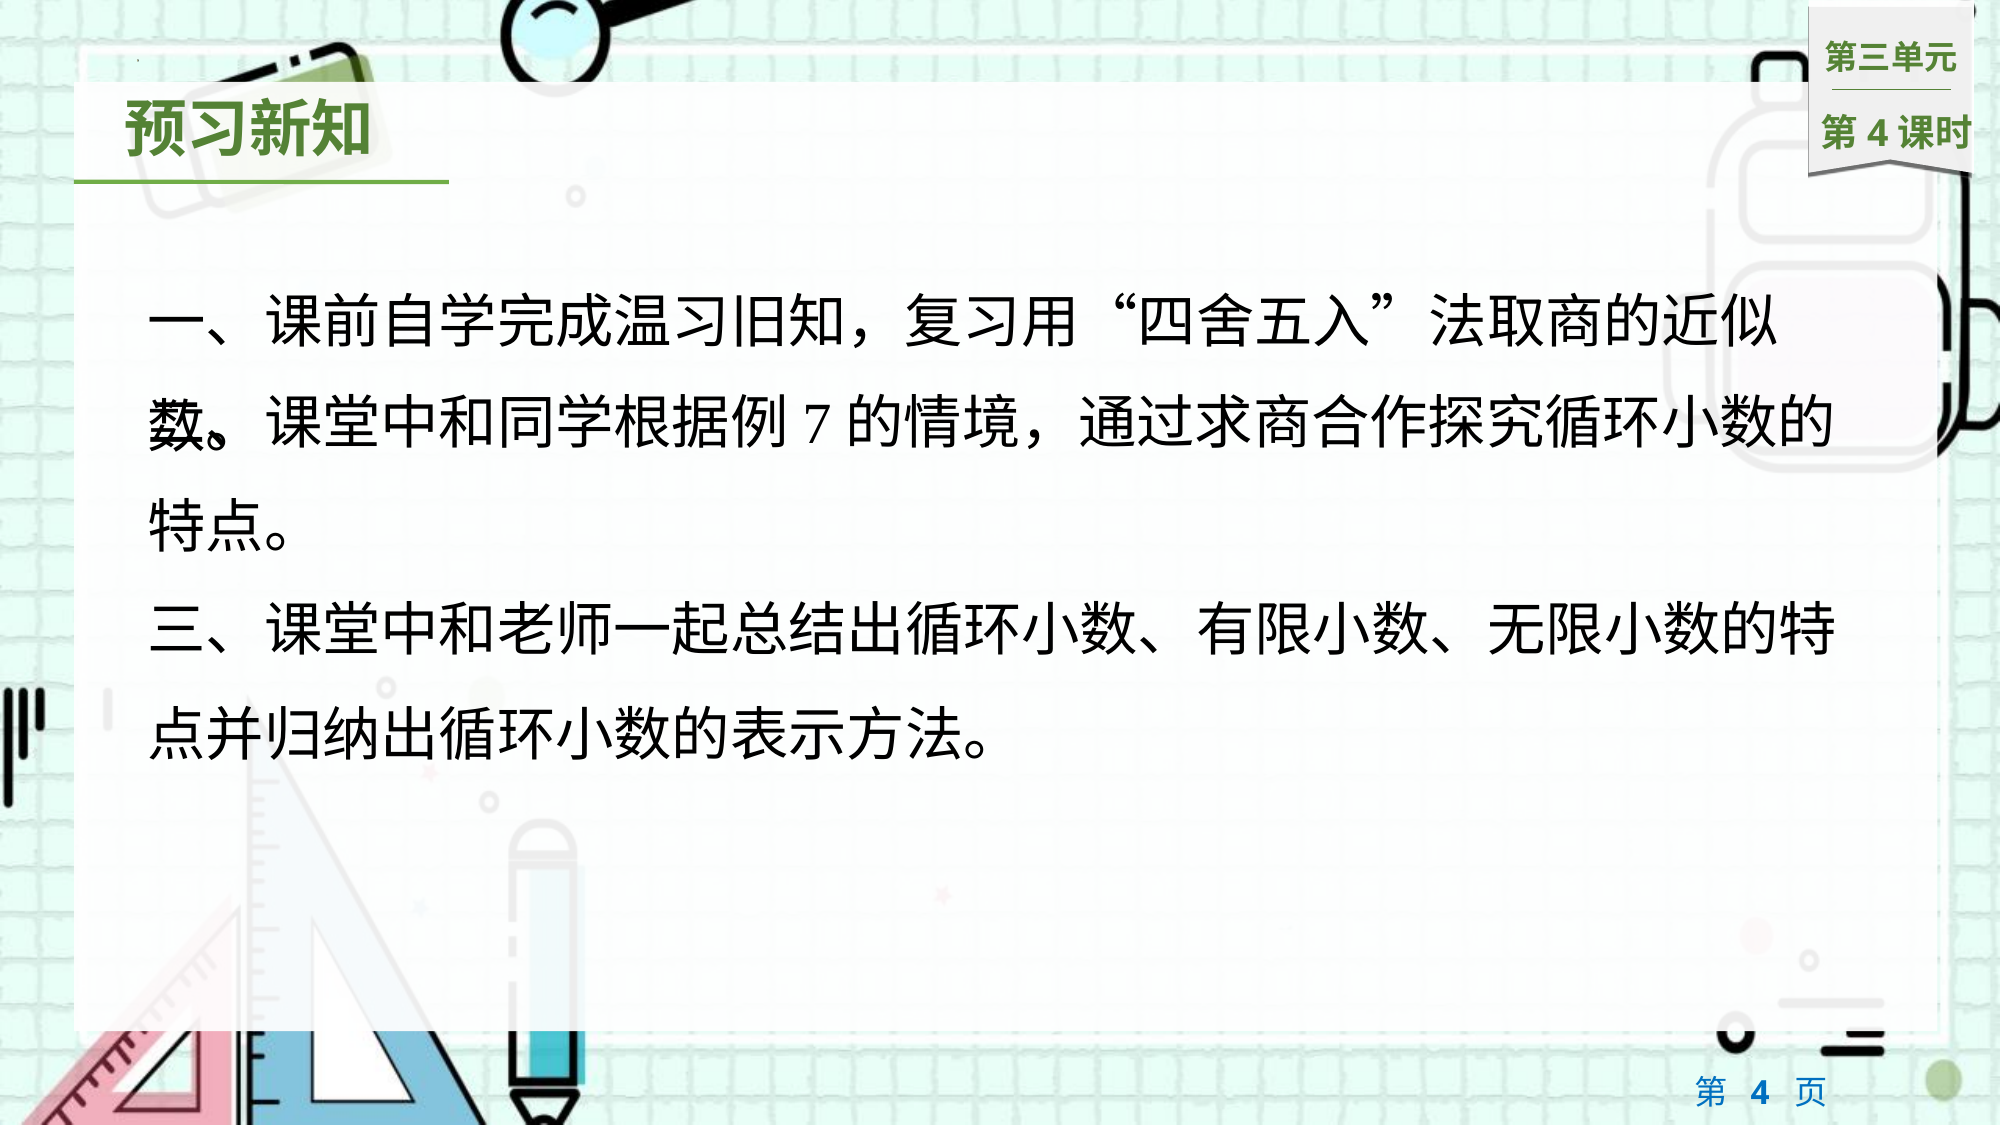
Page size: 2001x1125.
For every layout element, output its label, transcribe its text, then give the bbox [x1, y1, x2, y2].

text_box 一、课前自学完成温习旧知，复习用“四舍五入”法取商的近似数。 [147, 248, 1853, 349]
text_box 三、课堂中和老师一起总结出循环小数、有限小数、无限小数的特点并归纳出循环小数的表示方法。 [147, 556, 1853, 767]
text_box 二、课堂中和同学根据例7的情境，通过求商合作探究循环小数的特点。 [147, 349, 1853, 556]
picture [0, 0, 2000, 1125]
picture [1938, 168, 1971, 176]
